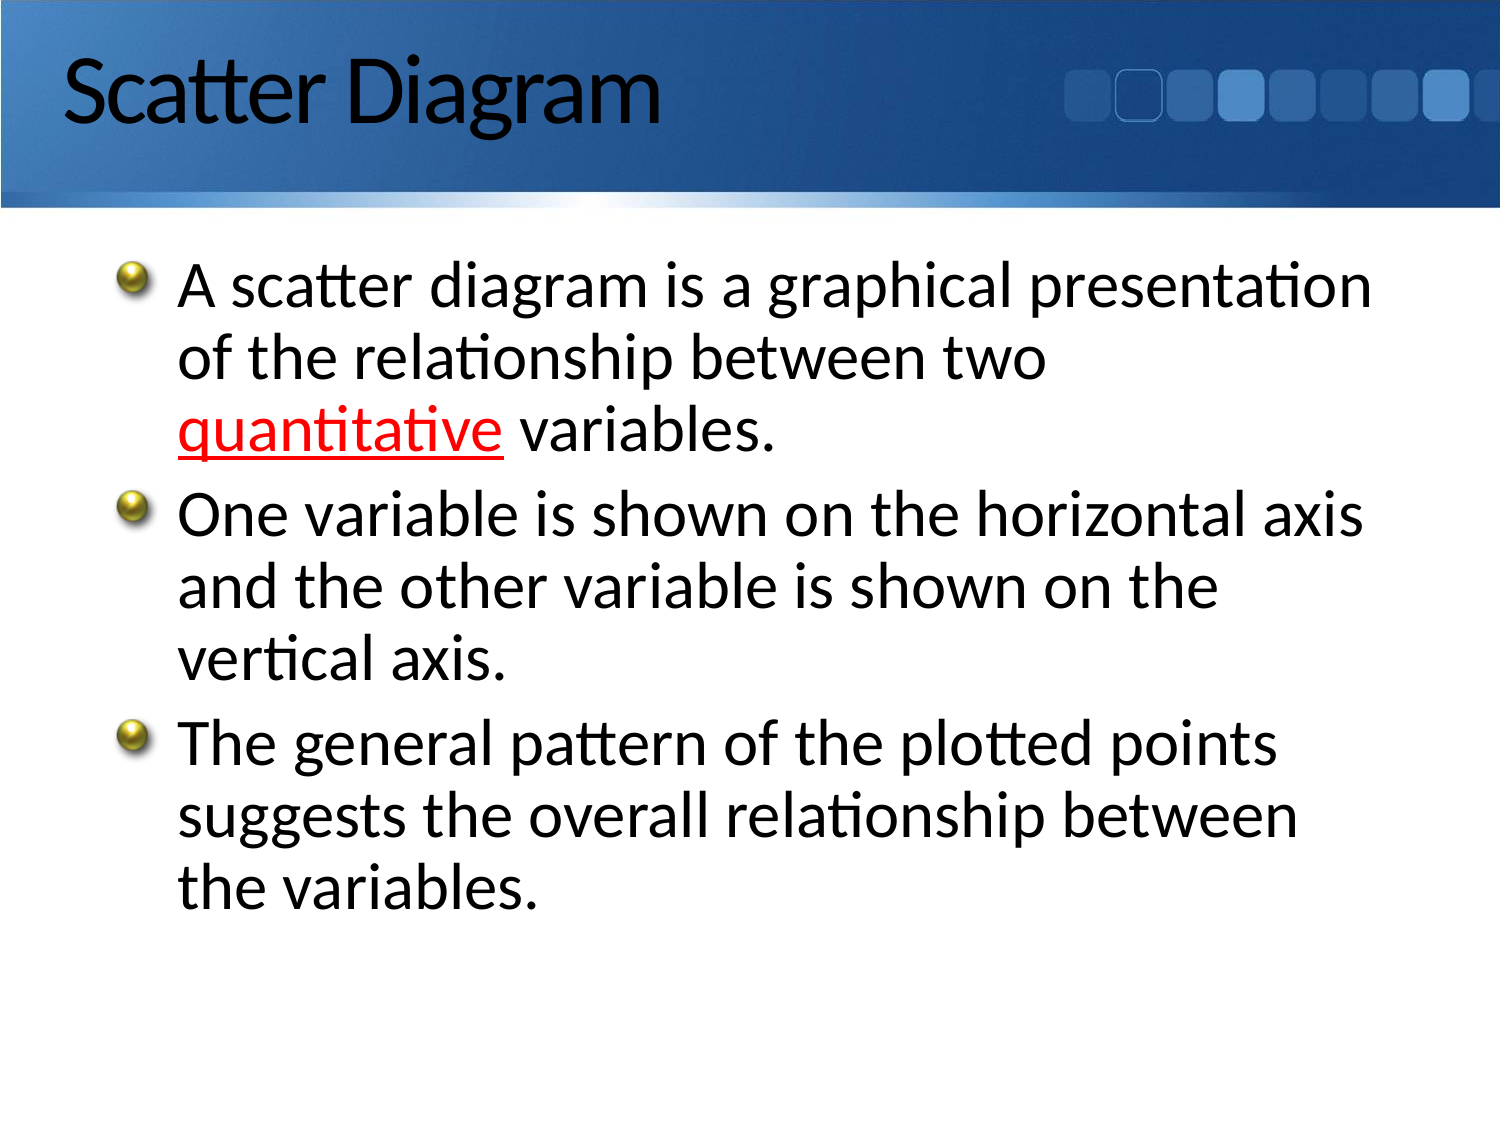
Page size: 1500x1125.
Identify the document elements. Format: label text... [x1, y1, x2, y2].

picture [0, 0, 1500, 1125]
title Scatter Diagram [62, 37, 1438, 147]
list A scatter diagram is a graphical presentation of the relationship between two quantitative variables. One variable is shown on the horizontal axis and the other variable is shown on the vertical axis. The general pattern of the plotted points suggests the overall relationship between the variables. [112, 249, 1388, 937]
